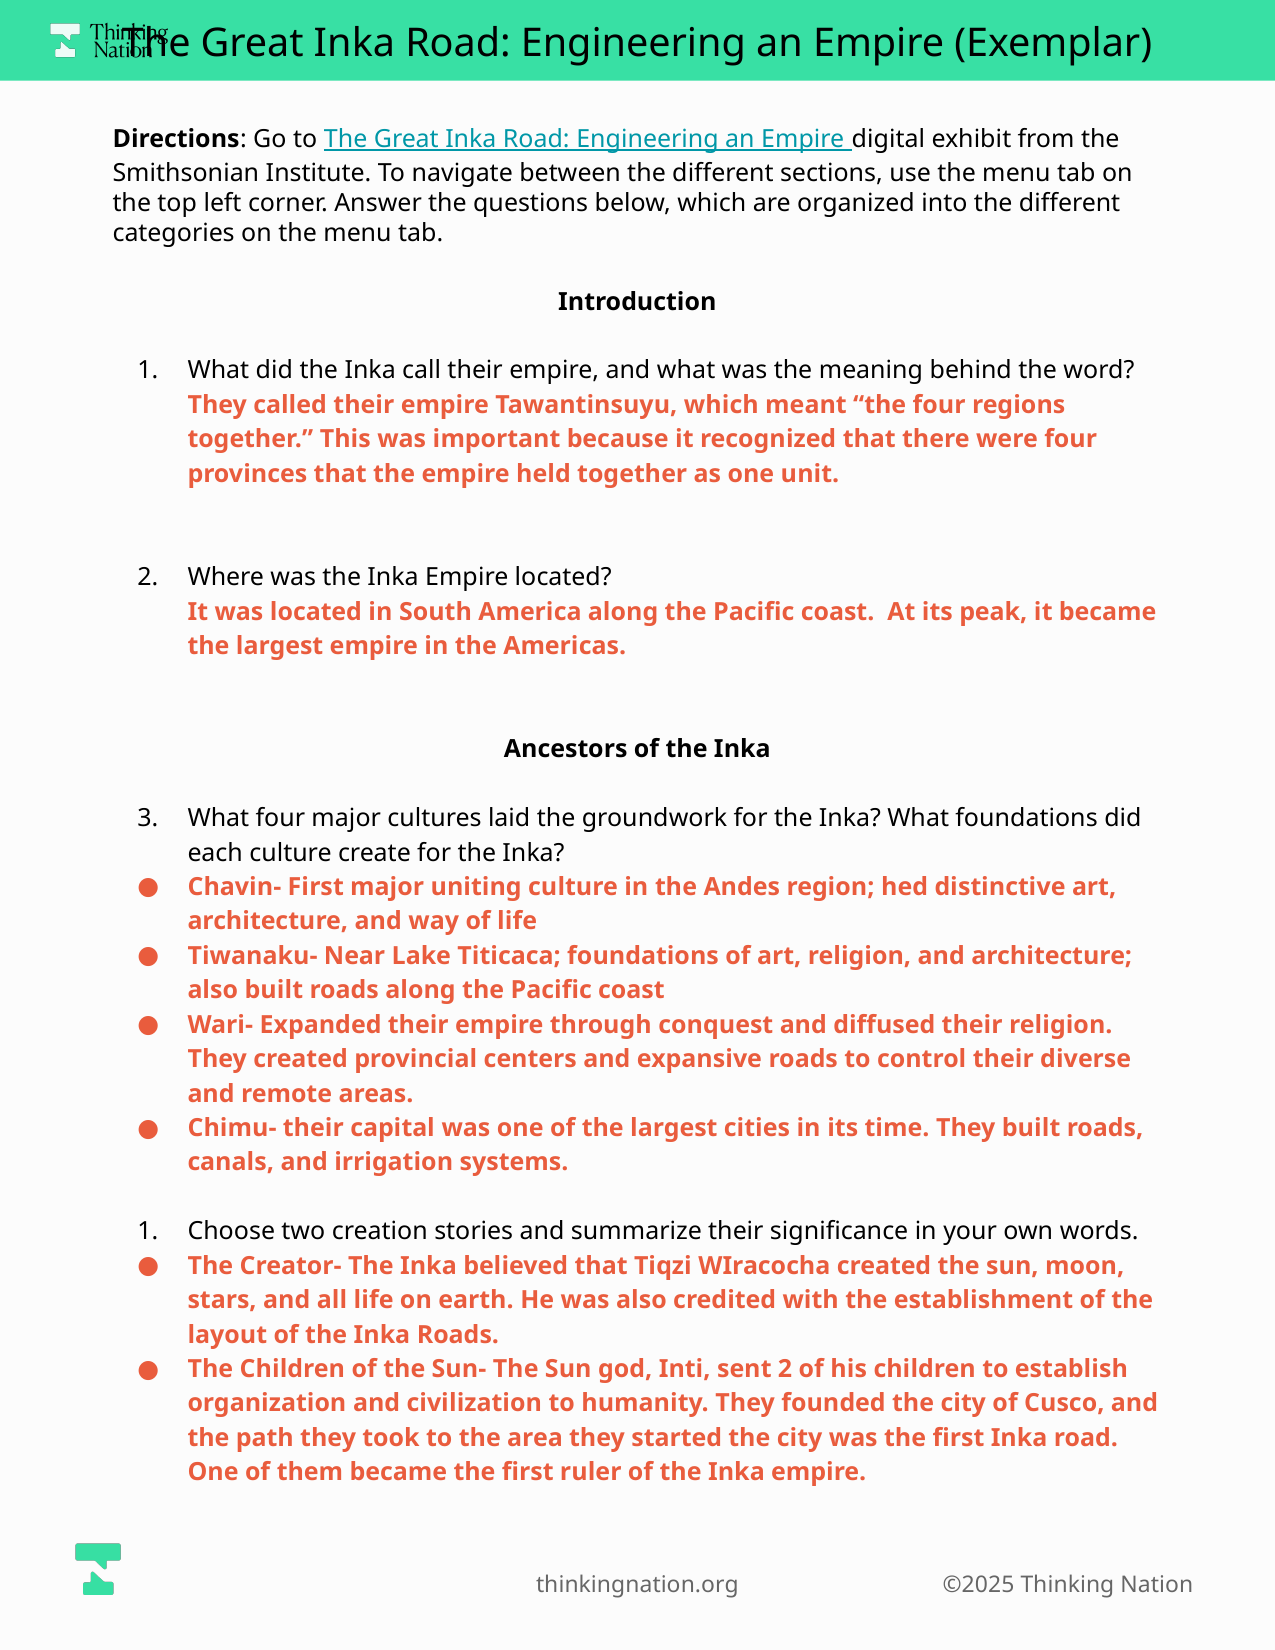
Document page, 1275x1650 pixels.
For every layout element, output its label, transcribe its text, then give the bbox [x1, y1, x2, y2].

text_box ©2025 Thinking Nation [1178, 1553, 1210, 1605]
picture [36, 12, 172, 69]
text_box The Great Inka Road: Engineering an Empire (Exemplar) [0, 0, 1275, 81]
picture [62, 1533, 134, 1605]
text_box Directions: Go to The Great Inka Road: Engineering an Empire digital exhibit from the Smithsonian Institute. To navigate between the different sections, use the menu tab on the top left corner. Answer the questions below, which are organized into the different categories on the menu tab. Introduction What did the Inka call their empire, and what was the meaning behind the word? They called their empire Tawantinsuyu, which meant “the four regions together.” This was important because it recognized that there were four provinces that the empire held together as one unit. Where was the Inka Empire located? It was located in South America along the Pacific coast. At its peak, it became the largest empire in the Americas. Ancestors of the Inka What four major cultures laid the groundwork for the Inka? What foundations did each culture create for the Inka? Chavin- First major uniting culture in the Andes region; hed distinctive art, architecture, and way of life Tiwanaku- Near Lake Titicaca; foundations of art, religion, and architecture; also built roads along the Pacific coast Wari- Expanded their empire through conquest and diffused their religion. They created provincial centers and expansive roads to control their diverse and remote areas. Chimu- their capital was one of the largest cities in its time. They built roads, canals, and irrigation systems. Choose two creation stories and summarize their significance in your own words. The Creator- The Inka believed that Tiqzi WIracocha created the sun, moon, stars, and all life on earth. He was also credited with the establishment of the layout of the Inka Roads. The Children of the Sun- The Sun god, Inti, sent 2 of his children to establish organization and civilization to humanity. They founded the city of Cusco, and the path they took to the area they started the city was the first Inka road. One of them became the first ruler of the Inka empire. [97, 107, 1178, 1650]
